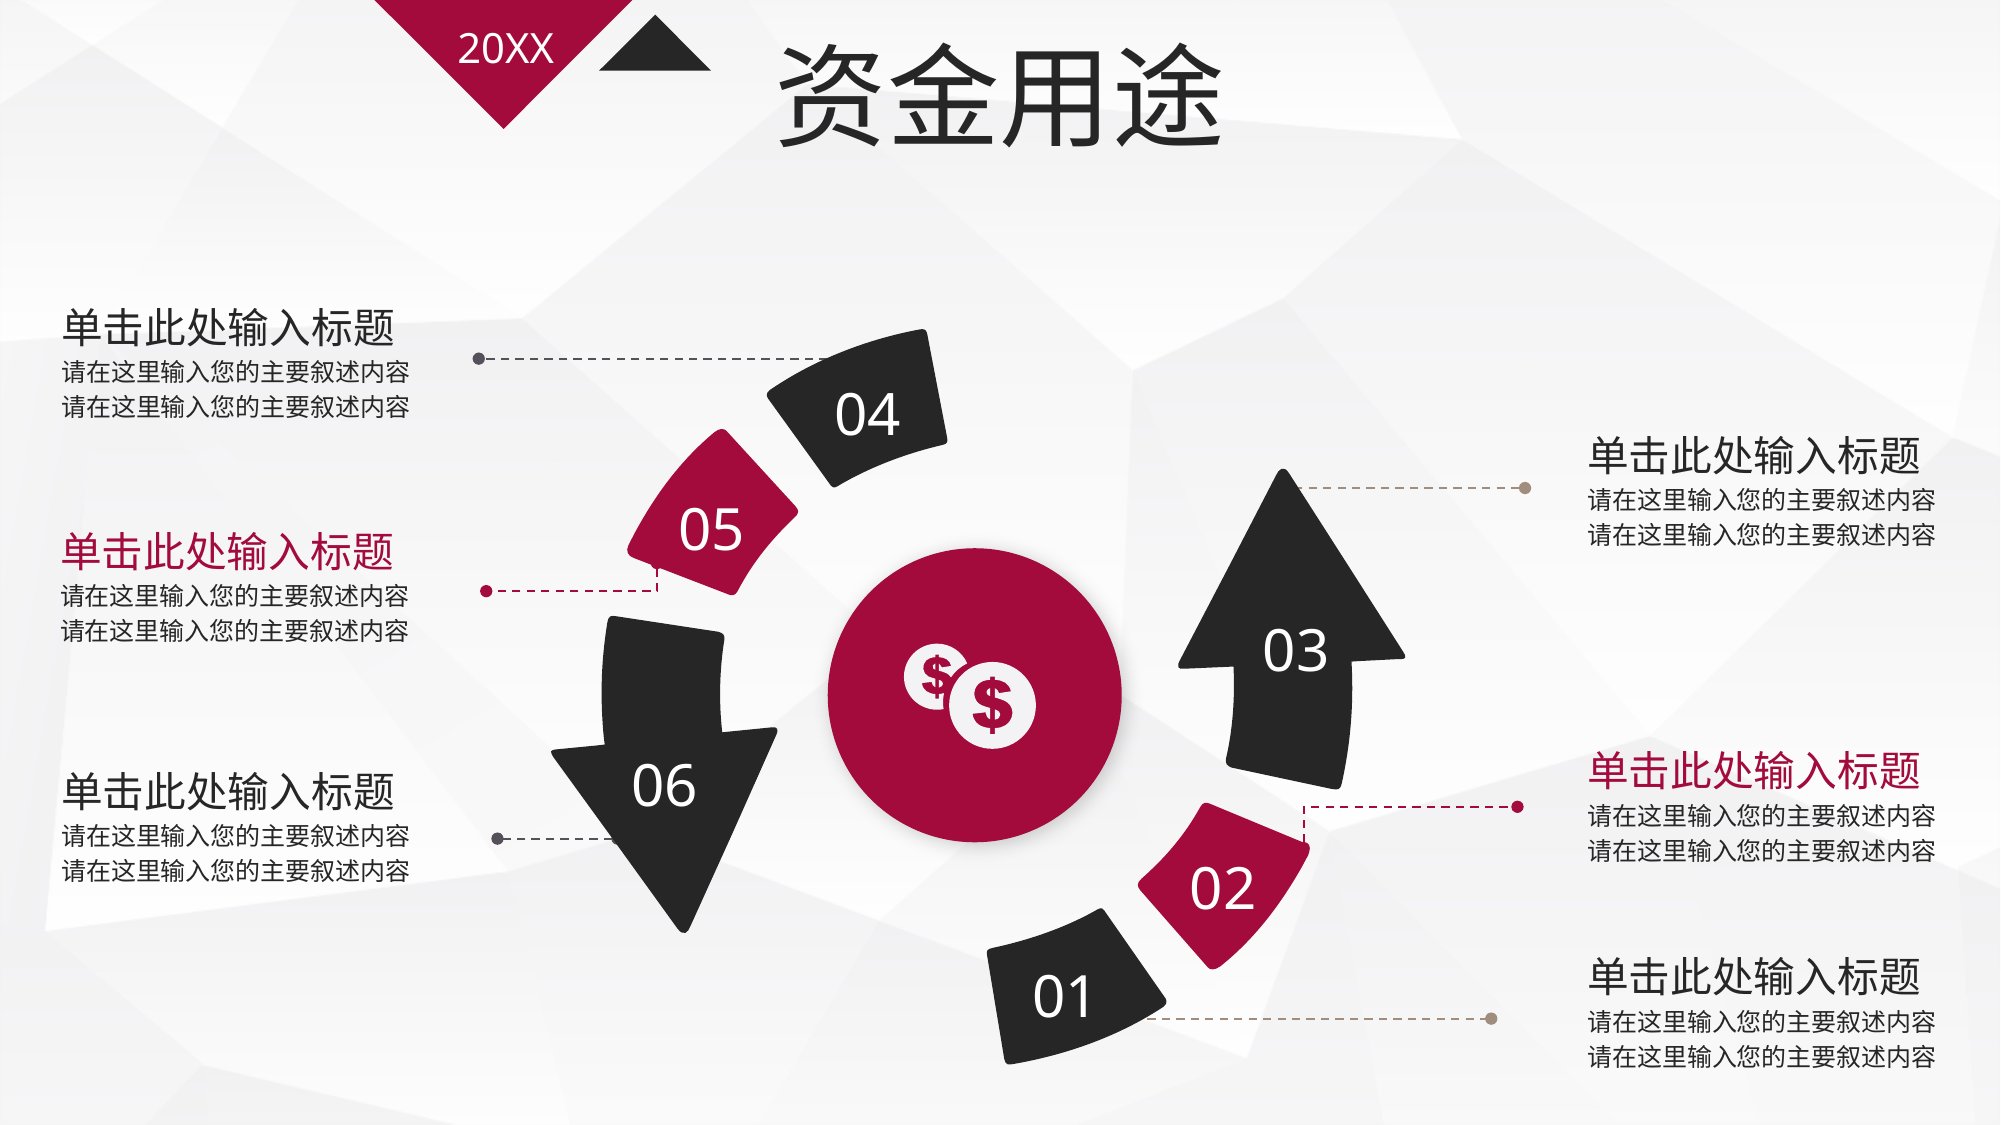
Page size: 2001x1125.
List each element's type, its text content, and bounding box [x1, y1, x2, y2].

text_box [1171, 469, 1397, 800]
text_box 单击此处输入标题 请在这里输入您的主要叙述内容 请在这里输入您的主要叙述内容 [45, 518, 486, 653]
text_box 资金用途 [760, 19, 1240, 169]
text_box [772, 344, 946, 480]
text_box [491, 832, 558, 845]
text_box 单击此处输入标题 请在这里输入您的主要叙述内容 请在这里输入您的主要叙述内容 [1572, 943, 2000, 1079]
text_box 单击此处输入标题 请在这里输入您的主要叙述内容 请在这里输入您的主要叙述内容 [1572, 737, 2000, 873]
text_box [1317, 800, 1524, 846]
text_box [453, 80, 554, 131]
text_box [596, 13, 714, 72]
picture [0, 0, 2001, 1125]
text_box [986, 917, 1161, 1052]
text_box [1138, 797, 1317, 964]
text_box 单击此处输入标题 请在这里输入您的主要叙述内容 请在这里输入您的主要叙述内容 [45, 294, 487, 429]
text_box [1397, 481, 1532, 495]
text_box 20XX [442, 14, 570, 80]
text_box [827, 548, 1122, 843]
text_box 单击此处输入标题 请在这里输入您的主要叙述内容 请在这里输入您的主要叙述内容 [1572, 422, 2000, 558]
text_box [619, 433, 798, 601]
text_box [373, 0, 634, 69]
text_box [558, 603, 787, 935]
text_box [486, 569, 619, 598]
text_box [1161, 1012, 1498, 1025]
text_box 单击此处输入标题 请在这里输入您的主要叙述内容 请在这里输入您的主要叙述内容 [46, 758, 487, 894]
